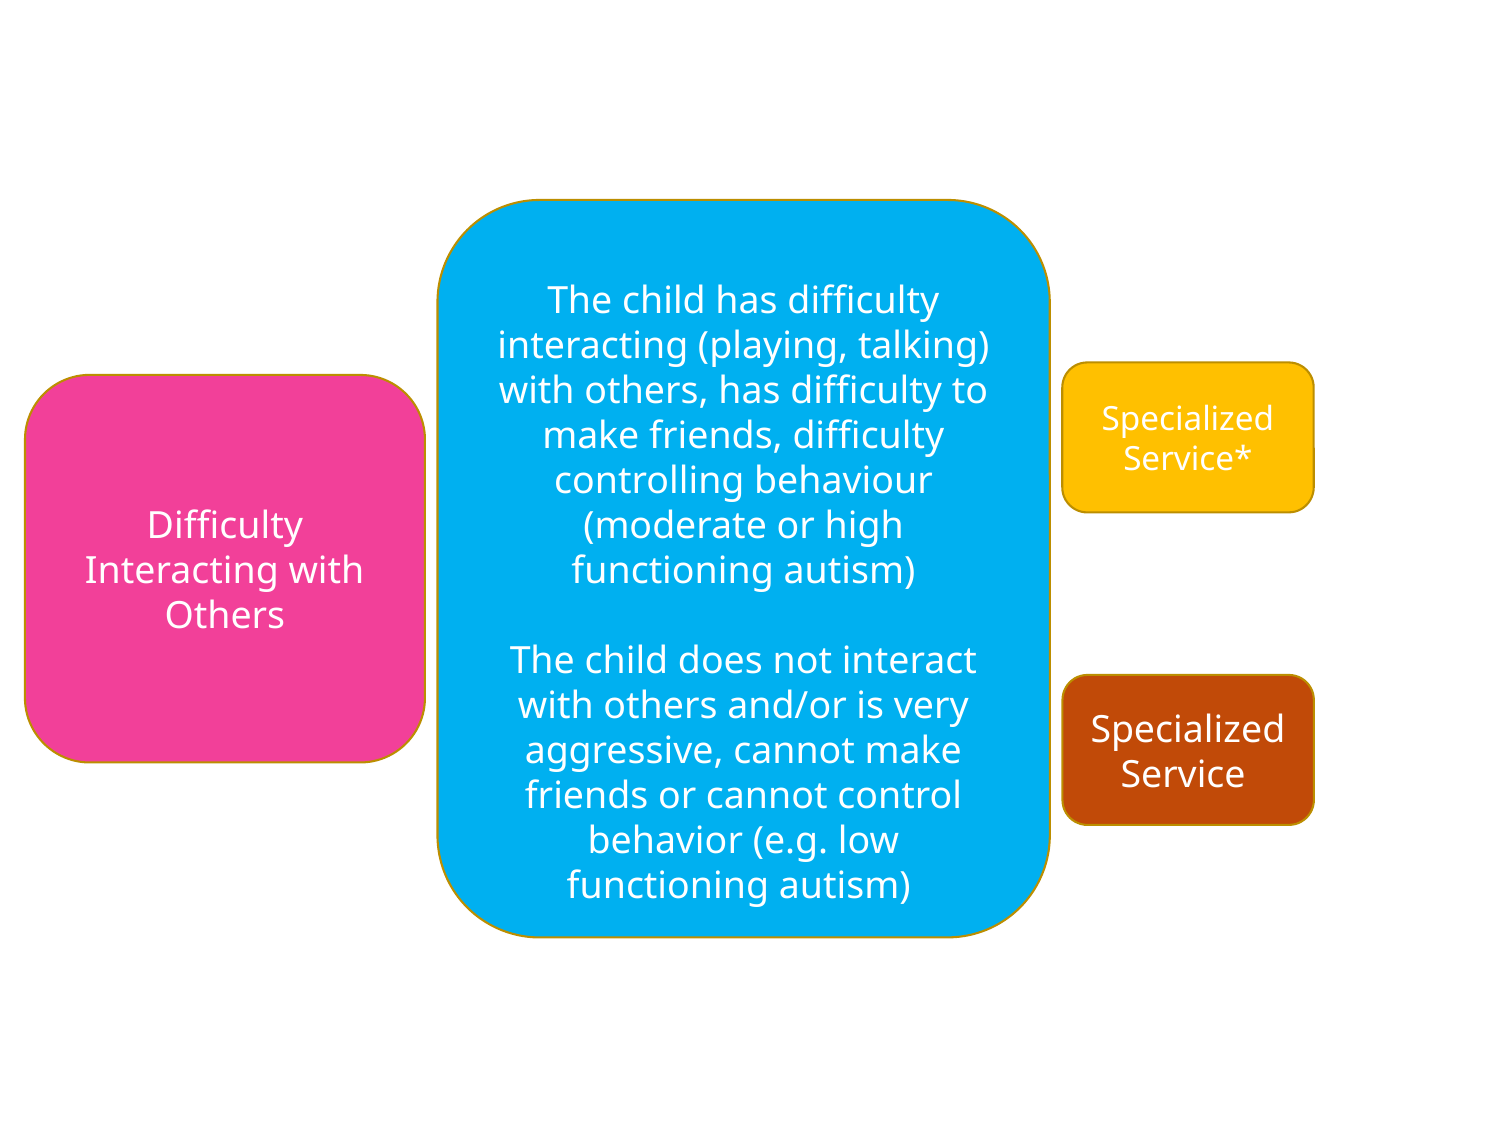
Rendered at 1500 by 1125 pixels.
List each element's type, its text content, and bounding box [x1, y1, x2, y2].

text_box Specialized Service* [1061, 361, 1315, 514]
text_box Specialized Service [1061, 673, 1315, 826]
text_box The child has difficulty interacting (playing, talking) with others, has difficulty to make friends, difficulty controlling behaviour (moderate or high functioning autism) The child does not interact with others and/or is very aggressive, cannot make friends or cannot control behavior (e.g. low functioning autism) [436, 198, 1051, 939]
text_box Difficulty Interacting with Others [23, 373, 426, 764]
